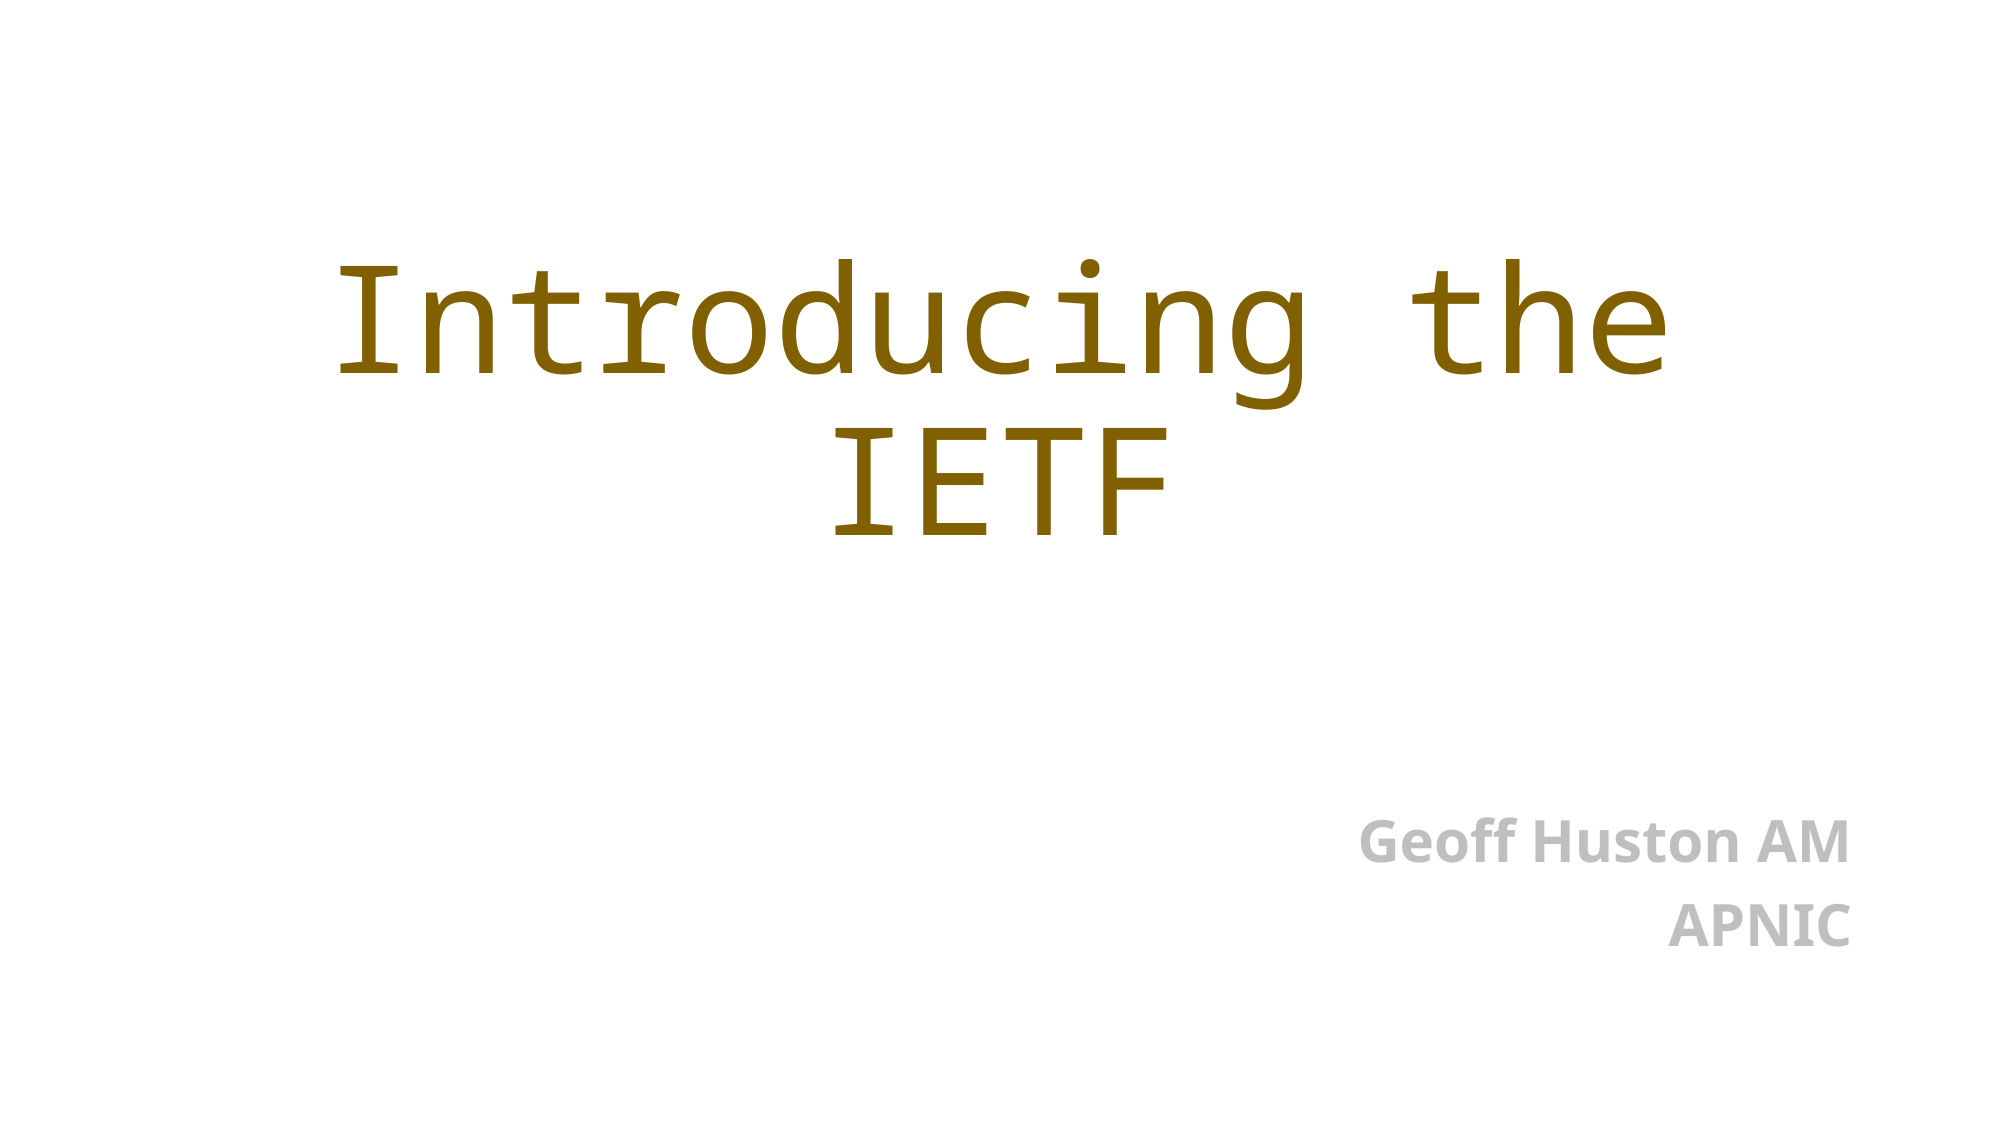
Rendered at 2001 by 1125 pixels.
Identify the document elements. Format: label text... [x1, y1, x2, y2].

subtitle Geoff Huston AM APNIC [367, 805, 1868, 1077]
title Introducing the IETF [249, 184, 1750, 576]
